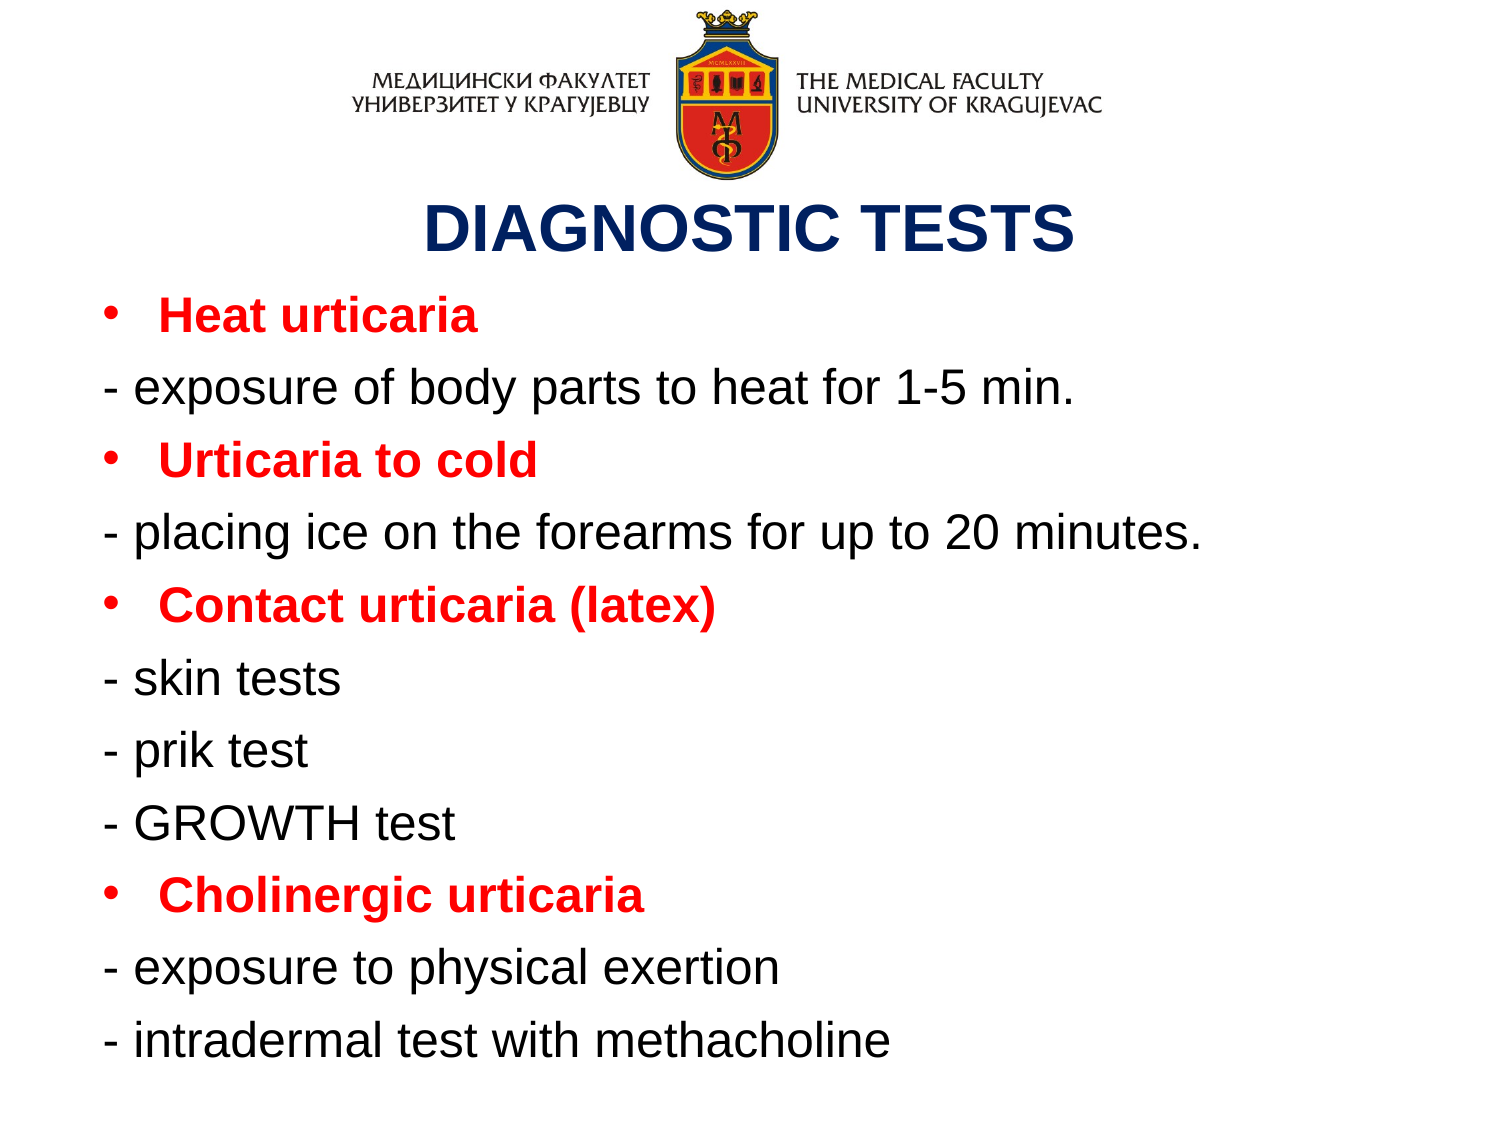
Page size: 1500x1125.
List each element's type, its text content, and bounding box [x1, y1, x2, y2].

text_box DIAGNOSTIC TESTS [74, 149, 1425, 300]
text_box Heat urticaria - exposure of body parts to heat for 1-5 min. Urticaria to cold - placing ice on the forearms for up to 20 minutes. Contact urticaria (latex) - skin tests - prik test - GROWTH test Cholinergic urticaria - exposure to physical exertion - intradermal test with methacholine [87, 275, 1425, 913]
picture [328, 0, 1125, 149]
